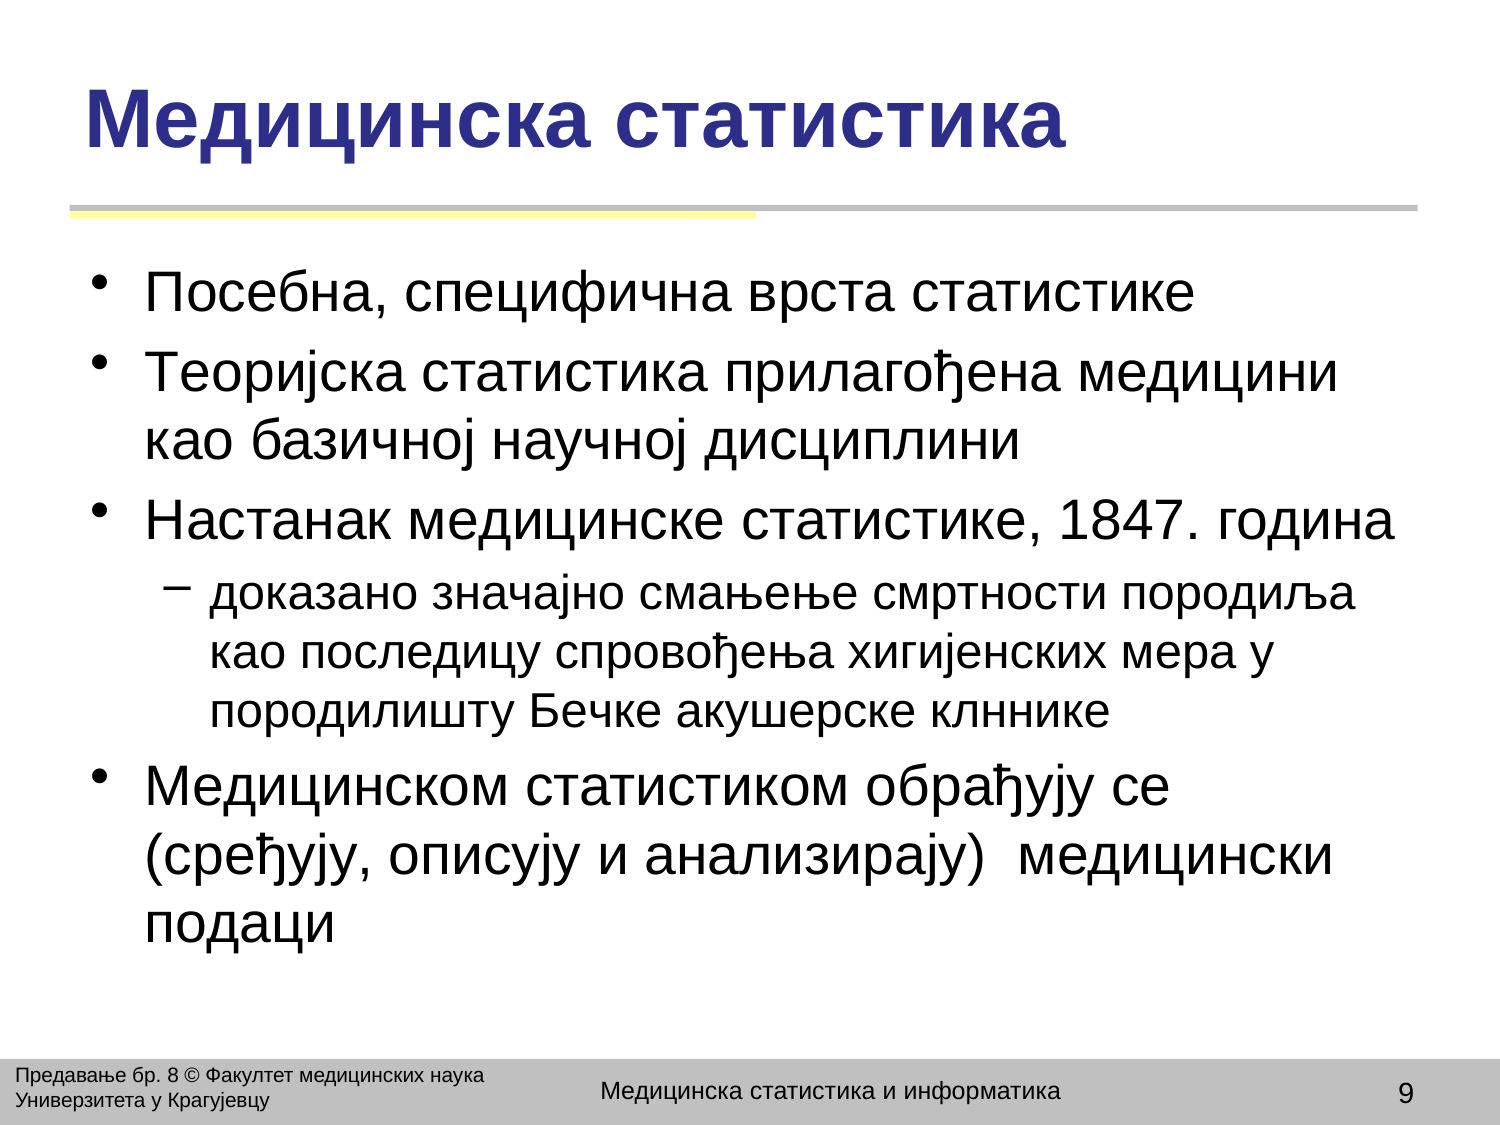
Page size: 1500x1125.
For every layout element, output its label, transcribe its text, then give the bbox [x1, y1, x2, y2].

footer Медицинска статистика и информатика [512, 1066, 1151, 1125]
slide_number 9 [1164, 1066, 1430, 1125]
title Медицинска статистика [69, 19, 1426, 208]
slide_number Предавање бр. 8 © Факултет медицинских наука Универзитета у Крагујевцу [0, 1053, 614, 1108]
list Посебна, специфична врста статистике Теоријска статистика прилагођена медицини као базичној научној дисциплини Настанак медицинске статистике, 1847. година доказано значајно смањење смртности породиља као последицу спровођења хигијенских мера у породилишту Бечке акушерске клннике Медицинском статистиком обрађују се (сређују, описују и анализирају) медицински подаци [74, 246, 1426, 1023]
